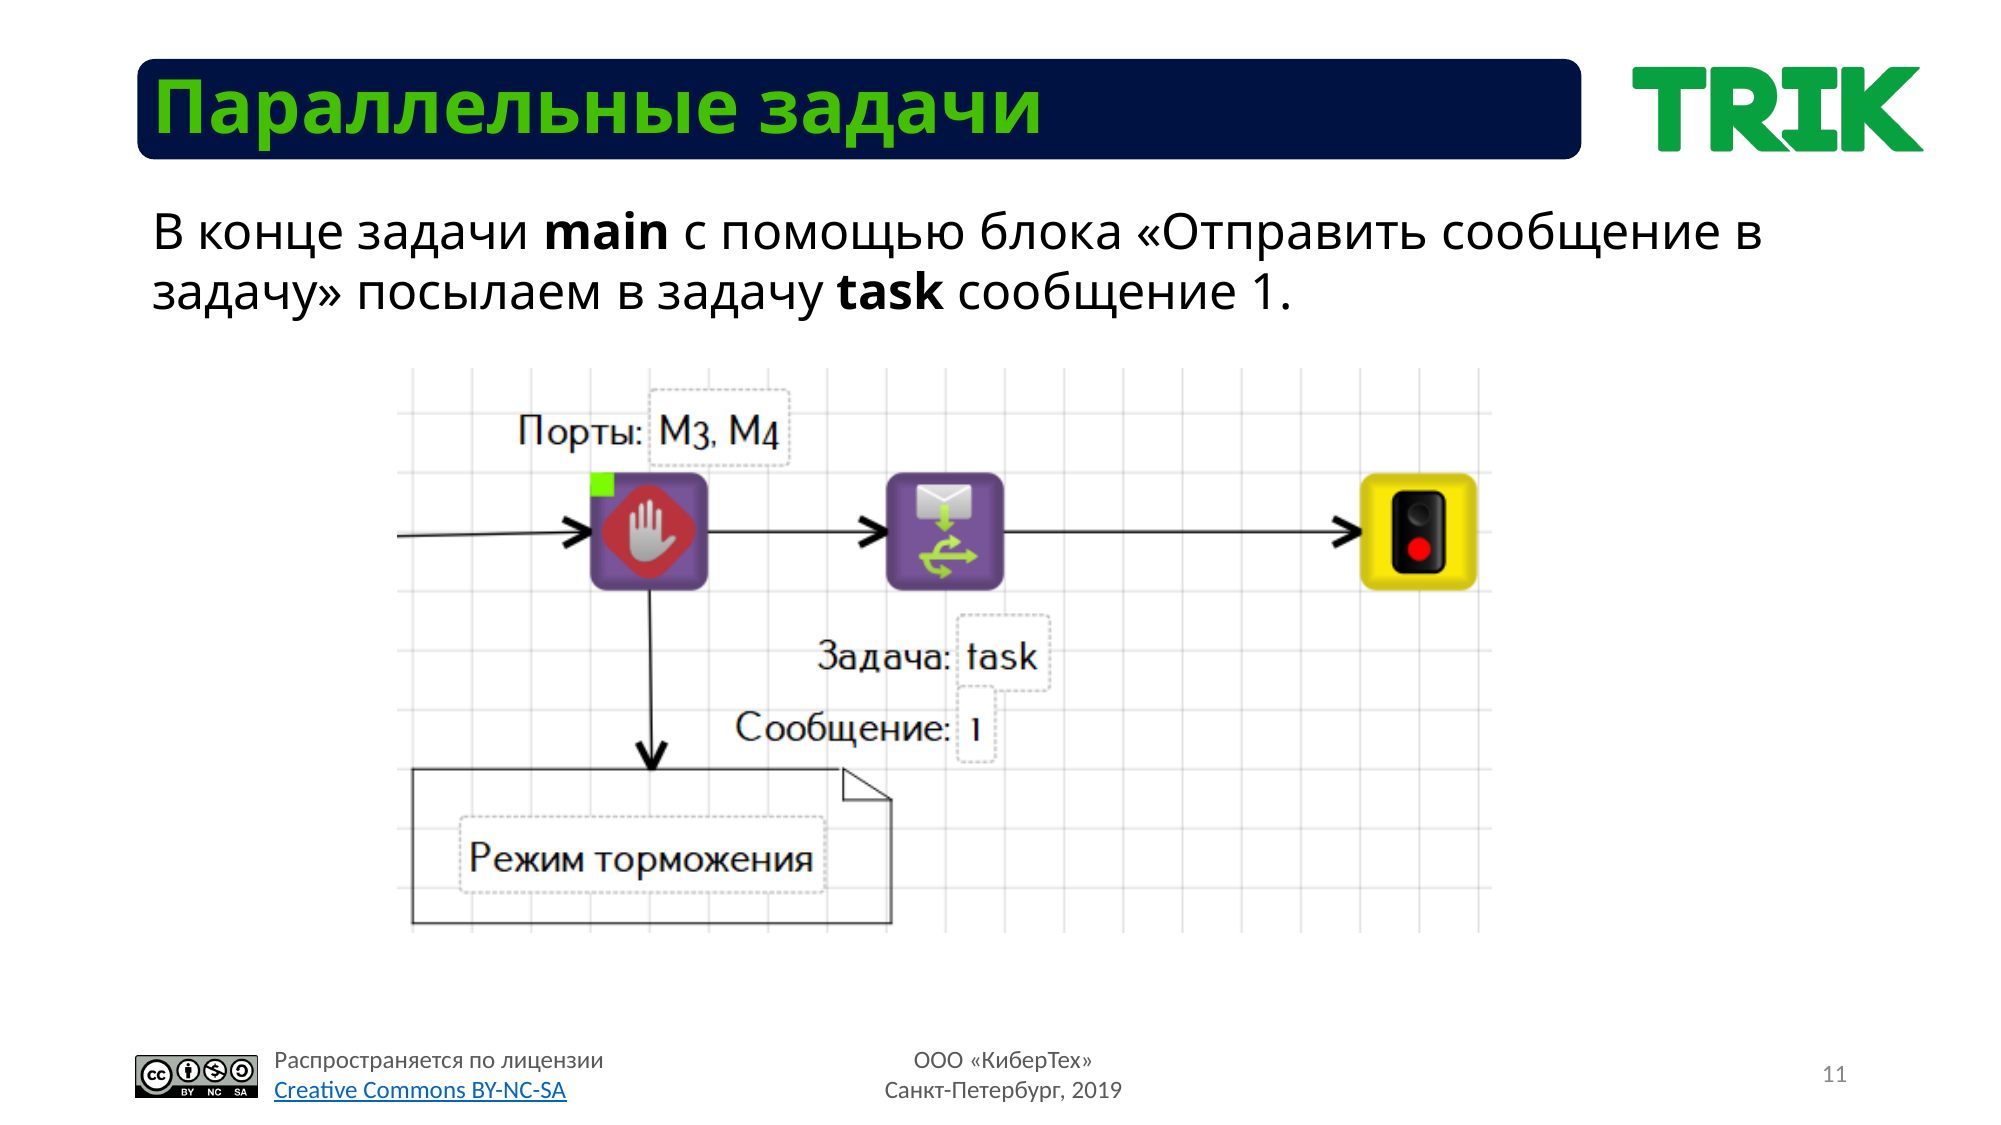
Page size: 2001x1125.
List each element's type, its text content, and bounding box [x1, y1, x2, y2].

picture [397, 368, 1492, 933]
picture [135, 1055, 258, 1098]
text_box В конце задачи main с помощью блока «Отправить сообщение в задачу» посылаем в задачу task сообщение 1. [137, 192, 1863, 339]
picture [1631, 64, 1924, 154]
title Параллельные задачи [137, 61, 1582, 163]
slide_number 11 [1412, 1042, 1863, 1103]
